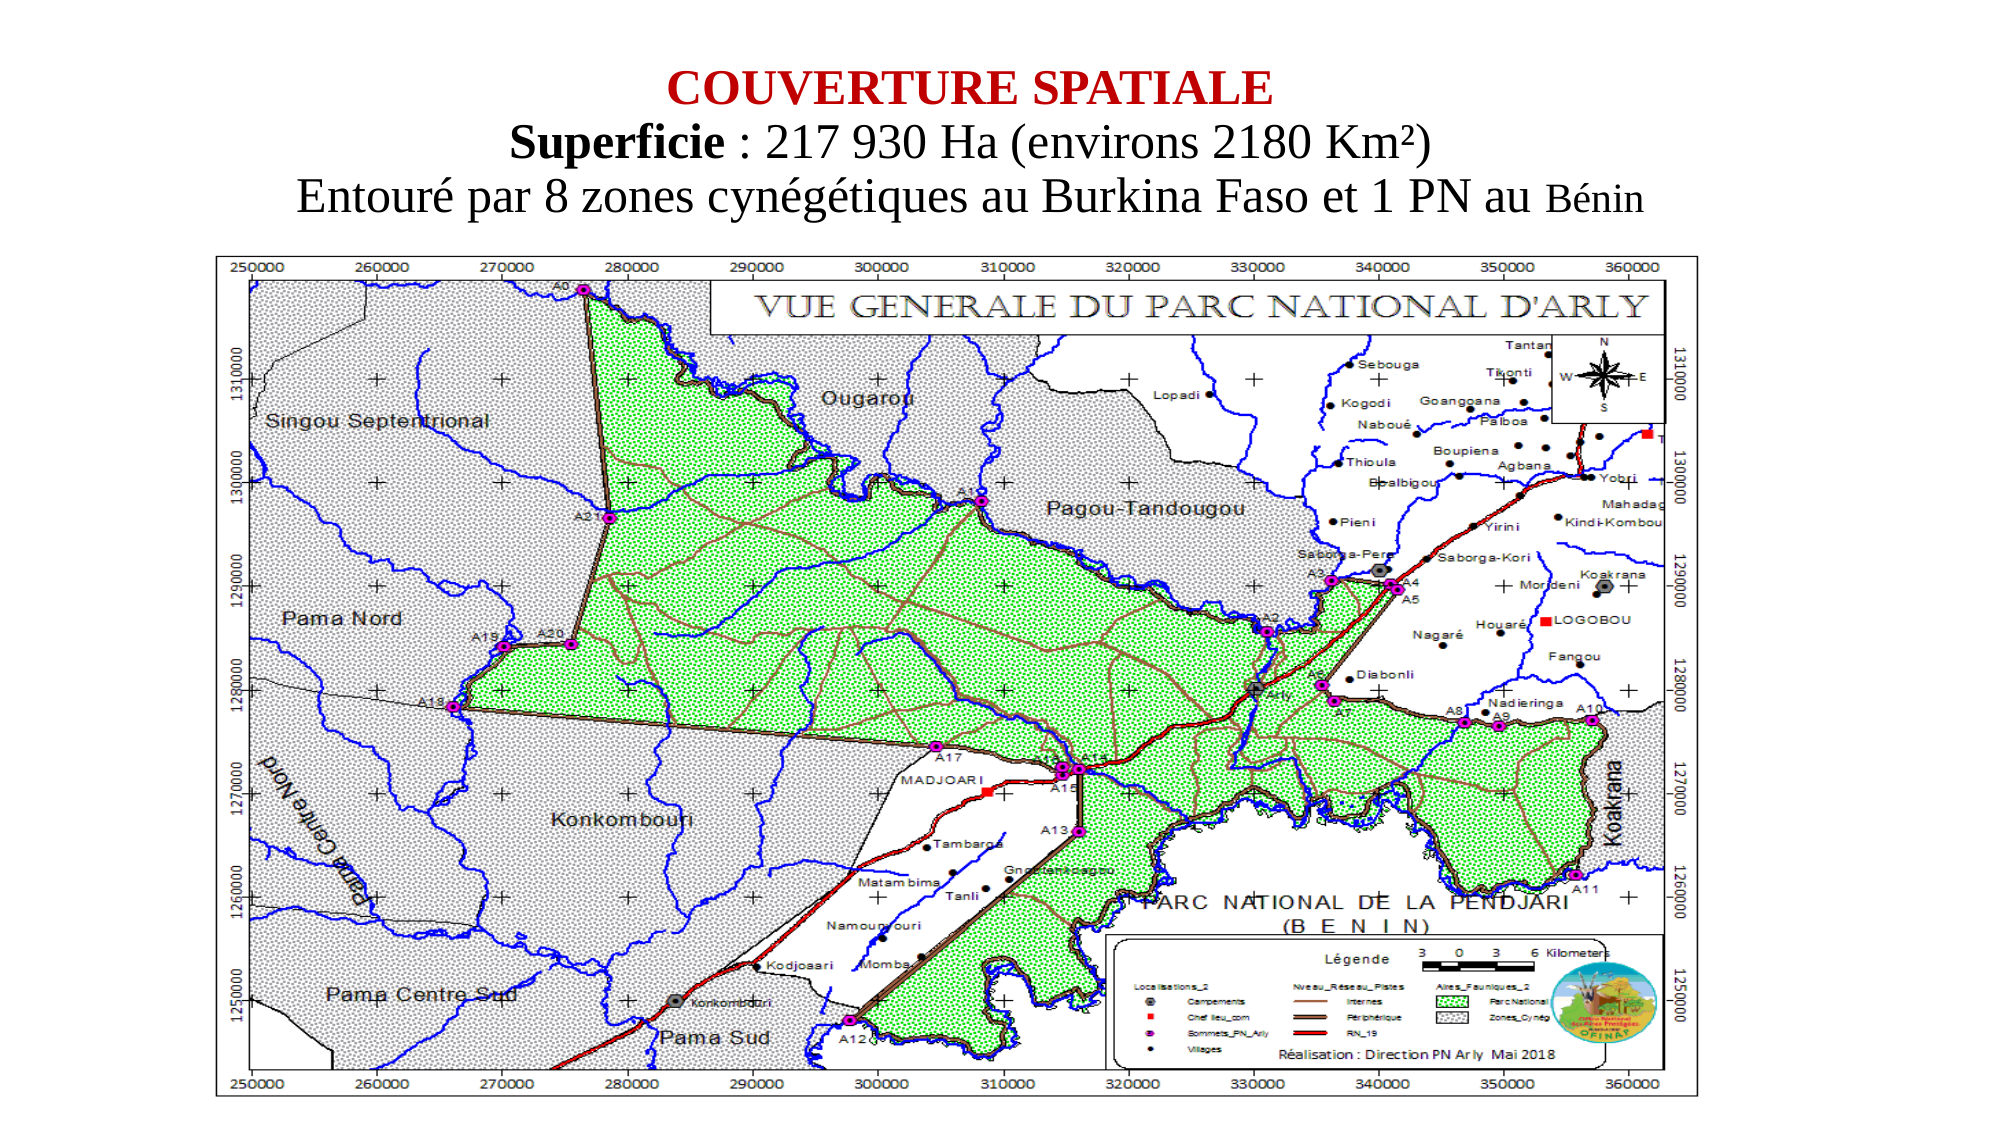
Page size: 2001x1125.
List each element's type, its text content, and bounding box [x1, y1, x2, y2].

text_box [183, 223, 1723, 1125]
title COUVERTURE SPATIALE Superficie : 217 930 Ha (environs 2180 Km²) Entouré par 8 zones cynégétiques au Burkina Faso et 1 PN au Bénin [228, 30, 1678, 223]
